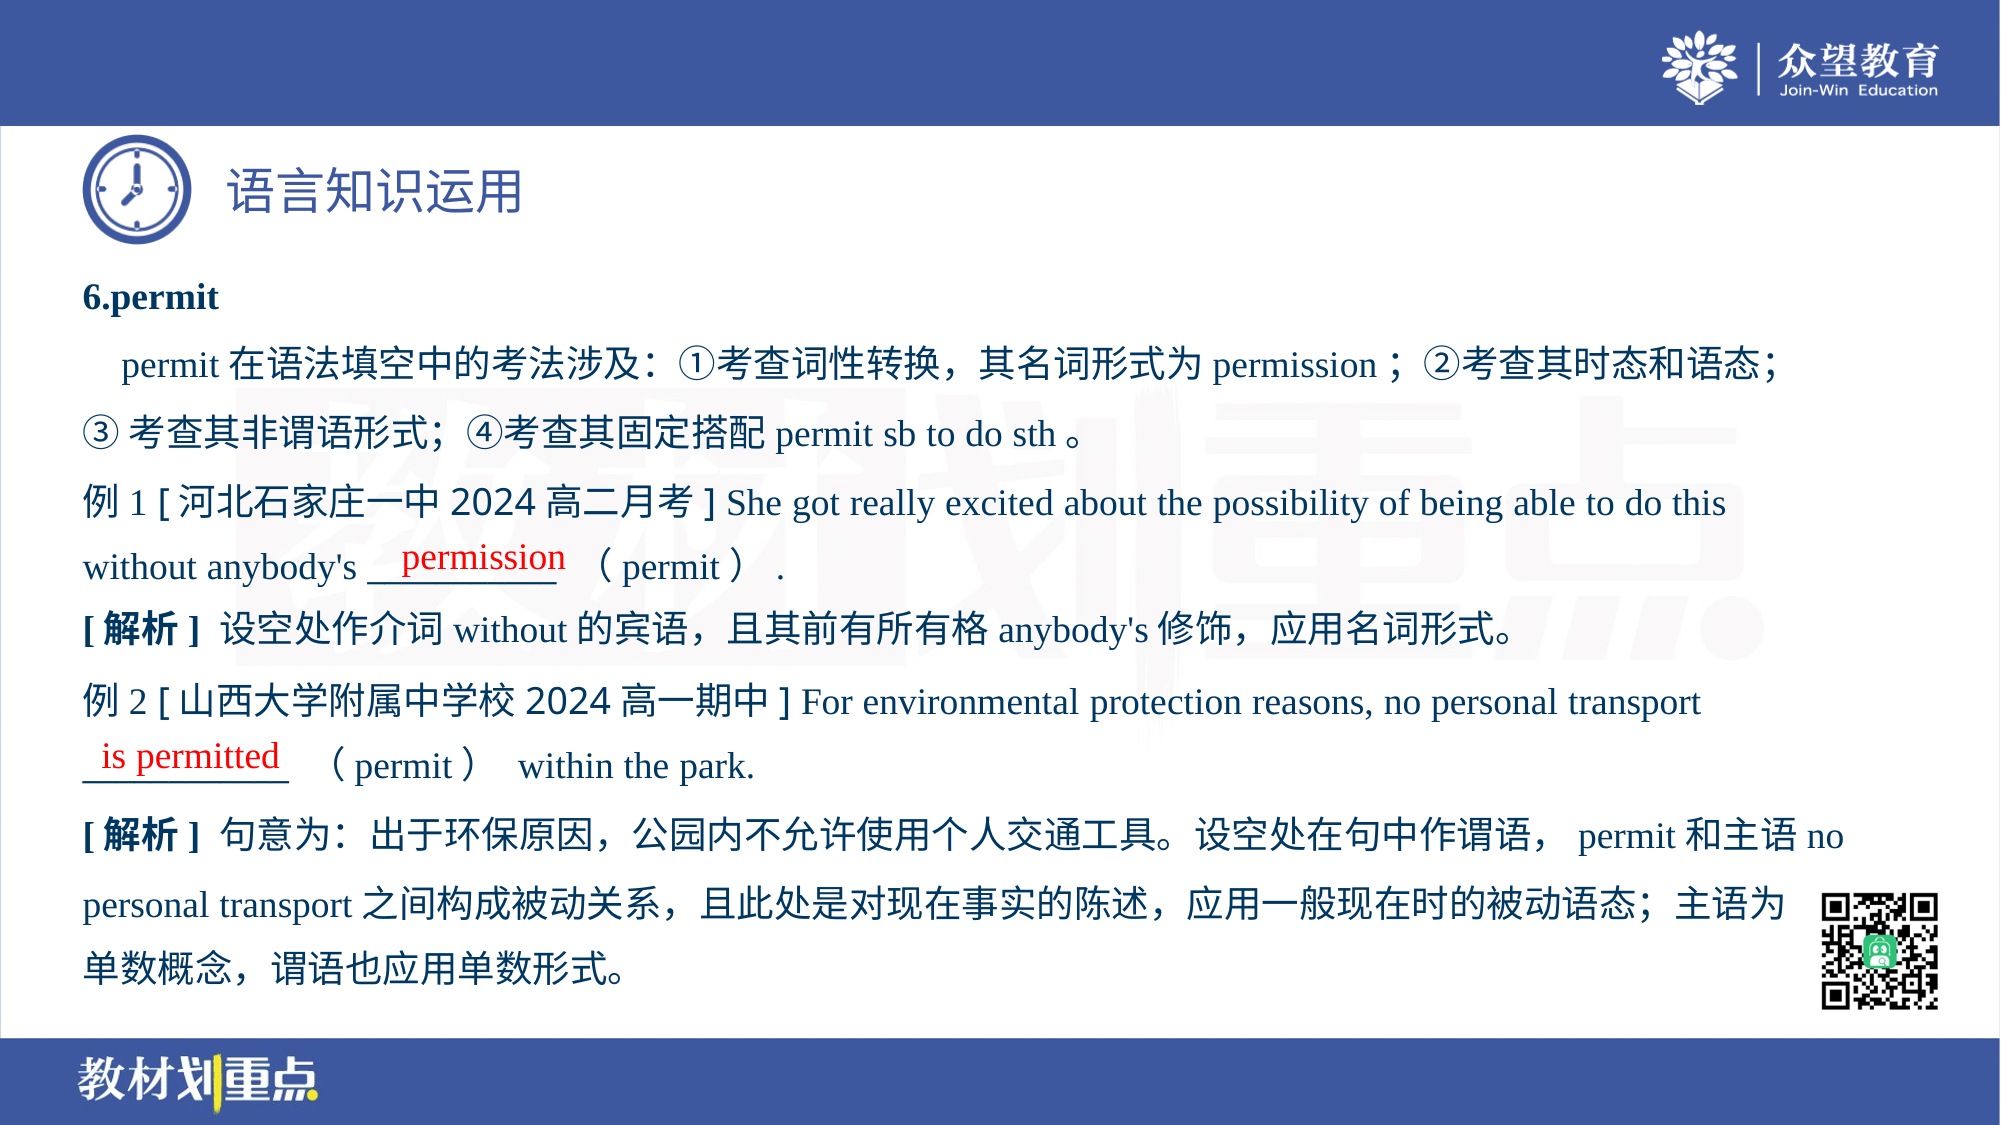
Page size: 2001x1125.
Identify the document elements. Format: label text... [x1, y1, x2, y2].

picture [0, 0, 2000, 1125]
text_box 6.permit permit在语法填空中的考法涉及：①考查词性转换，其名词形式为permission；②考查其时态和语态； ③考查其非谓语形式；④考查其固定搭配permit sb to do sth。 例1 [河北石家庄一中2024高二月考] She got really excited about the possibility of being able to do this without anybody's ___________ （permit）. [82, 247, 1817, 581]
text_box 例2 [山西大学附属中学校2024高一期中] For environmental protection reasons, no personal transport ____________ （permit） within the park. [82, 652, 1817, 780]
text_box is permitted [83, 711, 299, 769]
text_box [解析] 句意为：出于环保原因，公园内不允许使用个人交通工具。设空处在句中作谓语，permit和主语no personal transport之间构成被动关系，且此处是对现在事实的陈述，应用一般现在时的被动语态；主语为 单数概念，谓语也应用单数形式。 [82, 787, 1817, 984]
text_box [解析] 设空处作介词without的宾语，且其前有所有格anybody's修饰，应用名词形式。 [82, 585, 1817, 644]
text_box permission [388, 512, 580, 571]
